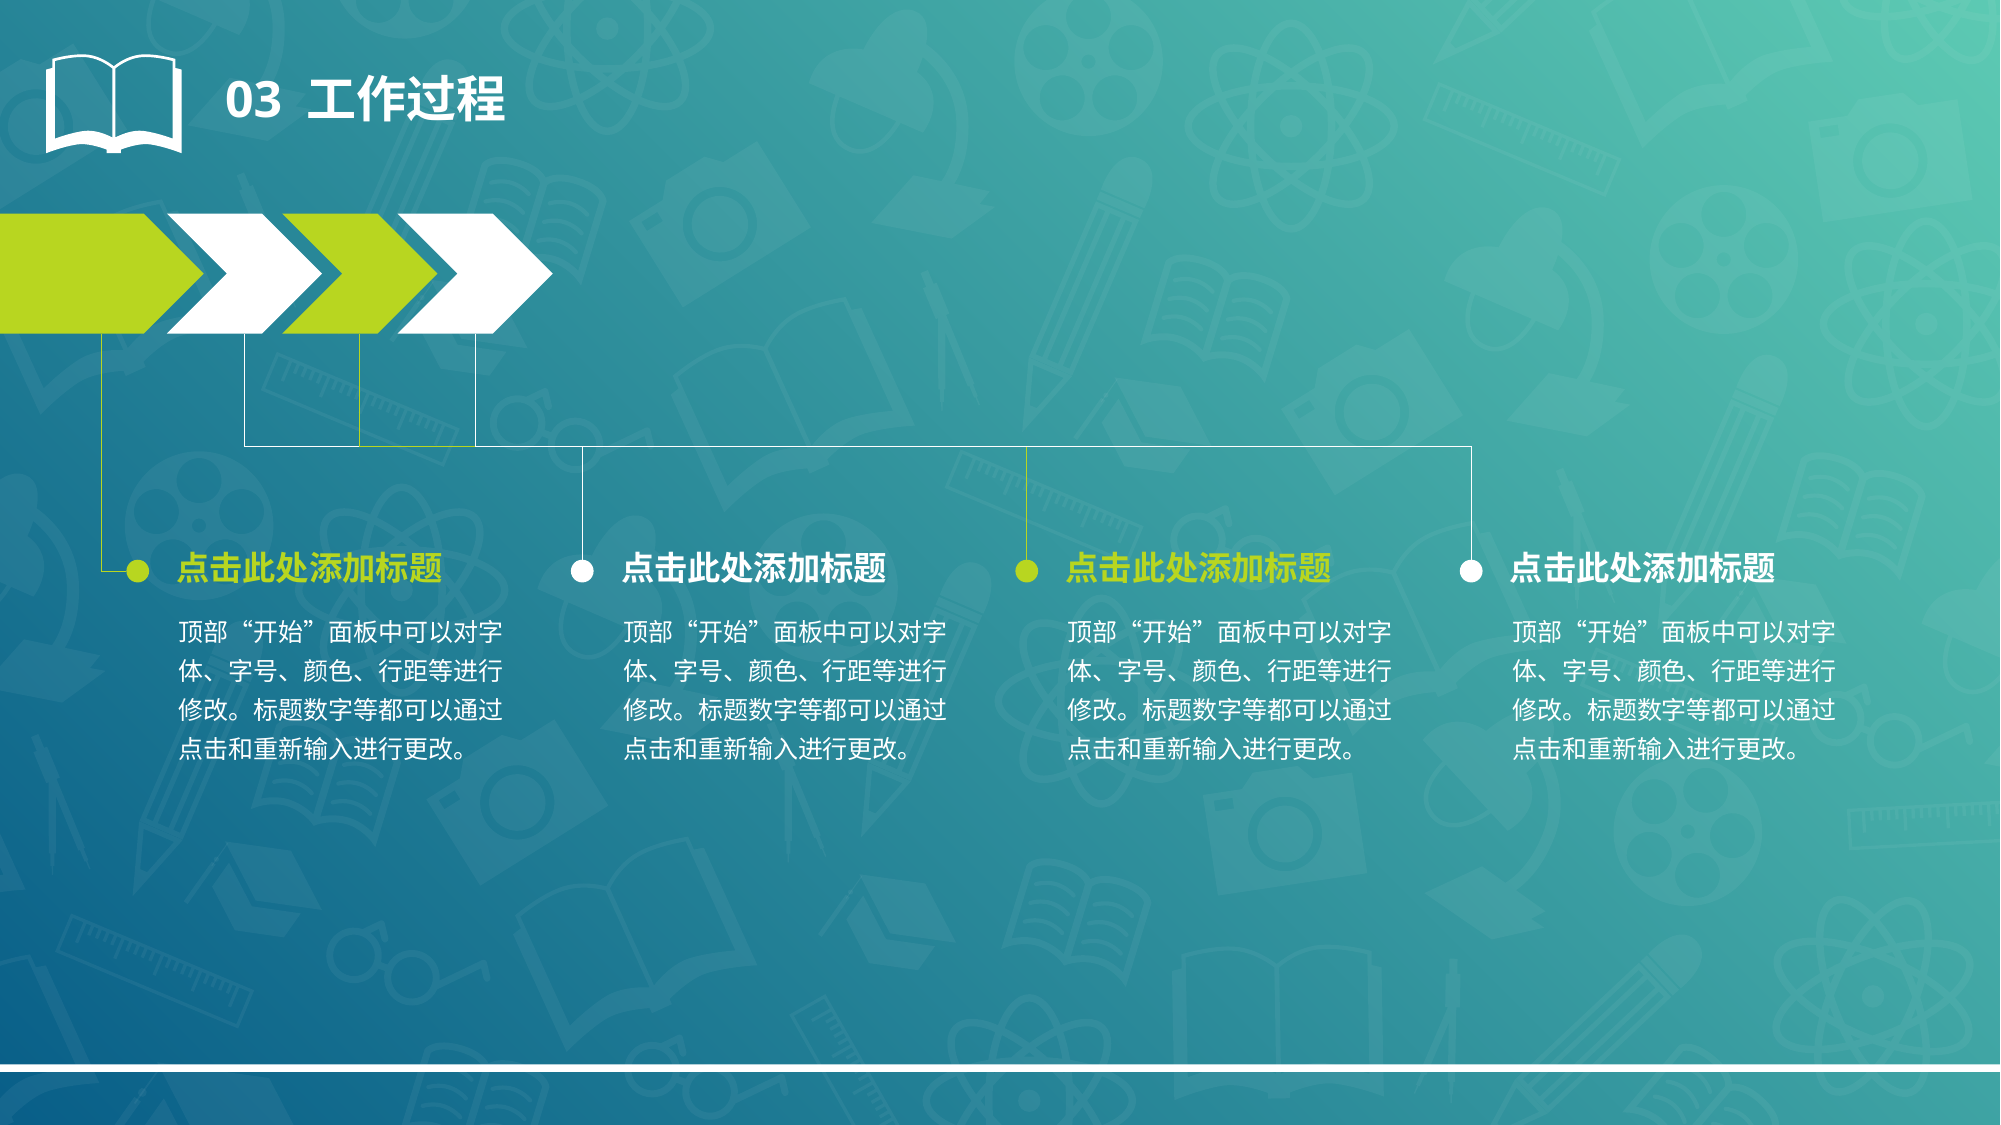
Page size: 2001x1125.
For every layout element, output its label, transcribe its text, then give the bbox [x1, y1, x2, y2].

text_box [845, 0, 1072, 960]
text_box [1072, 539, 1412, 774]
list 03 工作过程 [209, 41, 845, 162]
text_box [395, 212, 555, 316]
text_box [126, 539, 523, 774]
text_box [164, 212, 312, 335]
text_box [1459, 539, 1857, 774]
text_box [792, 539, 845, 774]
text_box [279, 212, 428, 262]
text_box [565, 98, 792, 796]
text_box [0, 212, 206, 335]
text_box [285, 262, 512, 631]
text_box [0, 425, 218, 480]
list 03 工作过程 [1072, 41, 1081, 162]
